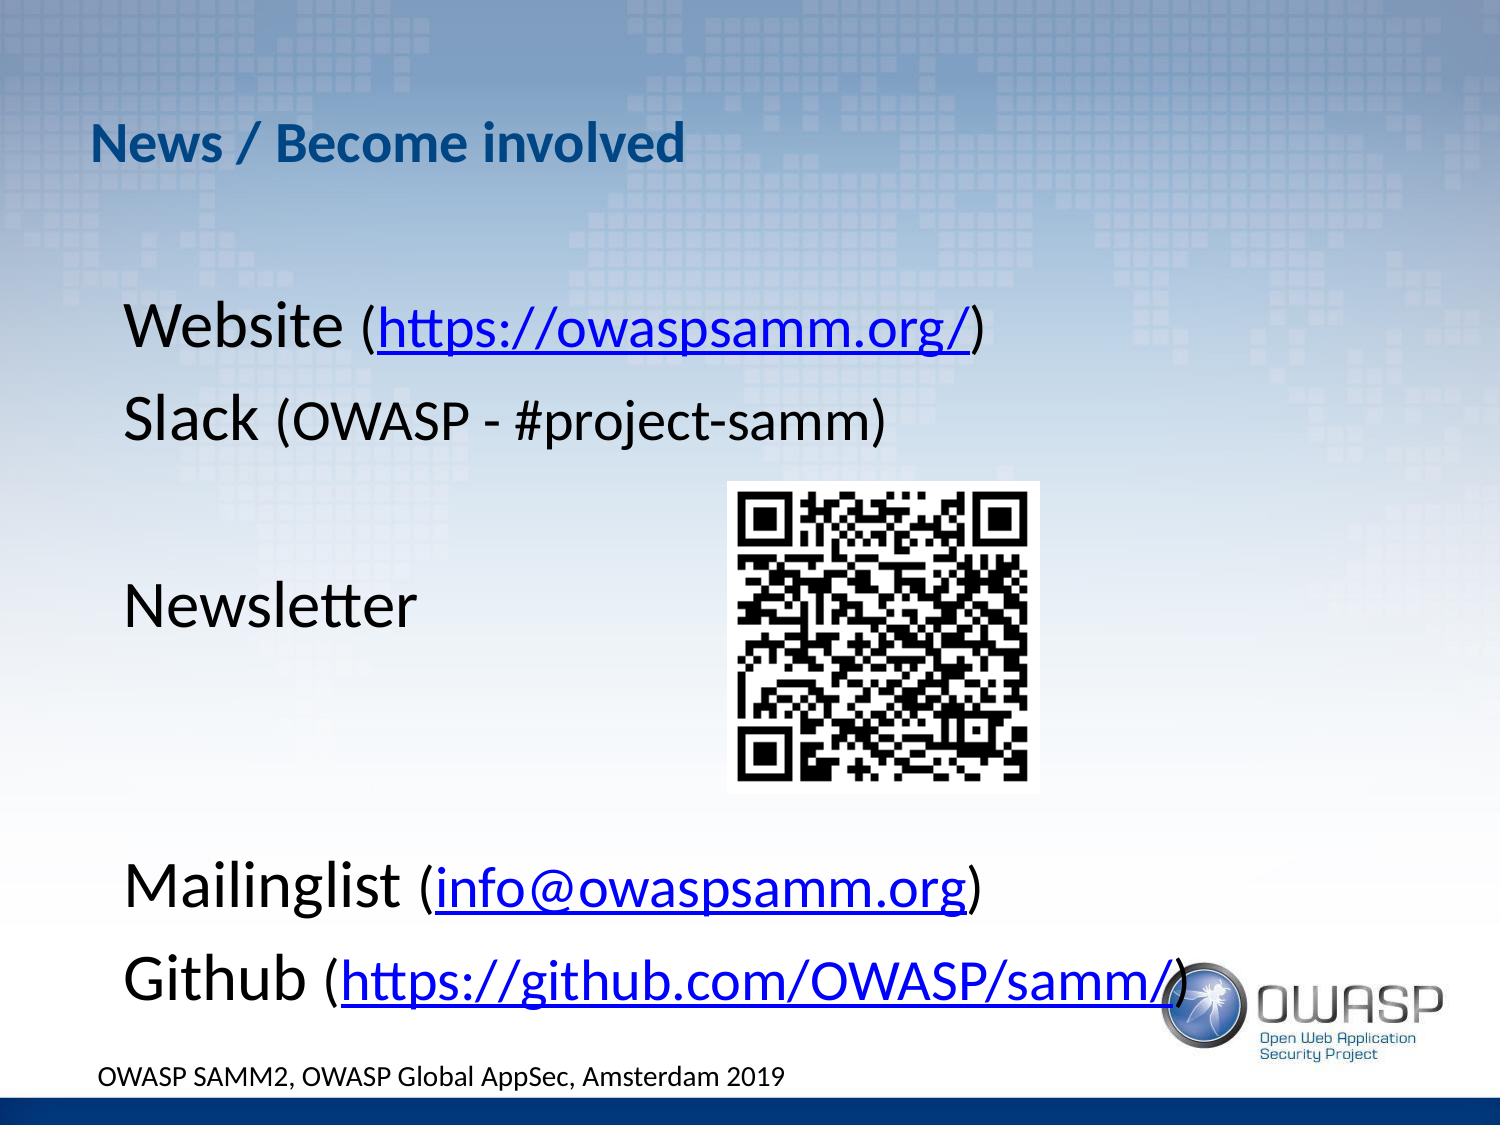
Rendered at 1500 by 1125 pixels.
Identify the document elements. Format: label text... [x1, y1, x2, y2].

list Website (https://owaspsamm.org/) Slack (OWASP - #project-samm) Newsletter Mailinglist (info@owaspsamm.org) Github (https://github.com/OWASP/samm/) [75, 265, 1425, 943]
title News / Become involved [75, 45, 1425, 233]
picture [0, 0, 1500, 1125]
text_box OWASP SAMM2, OWASP Global AppSec, Amsterdam 2019 [0, 1042, 884, 1103]
